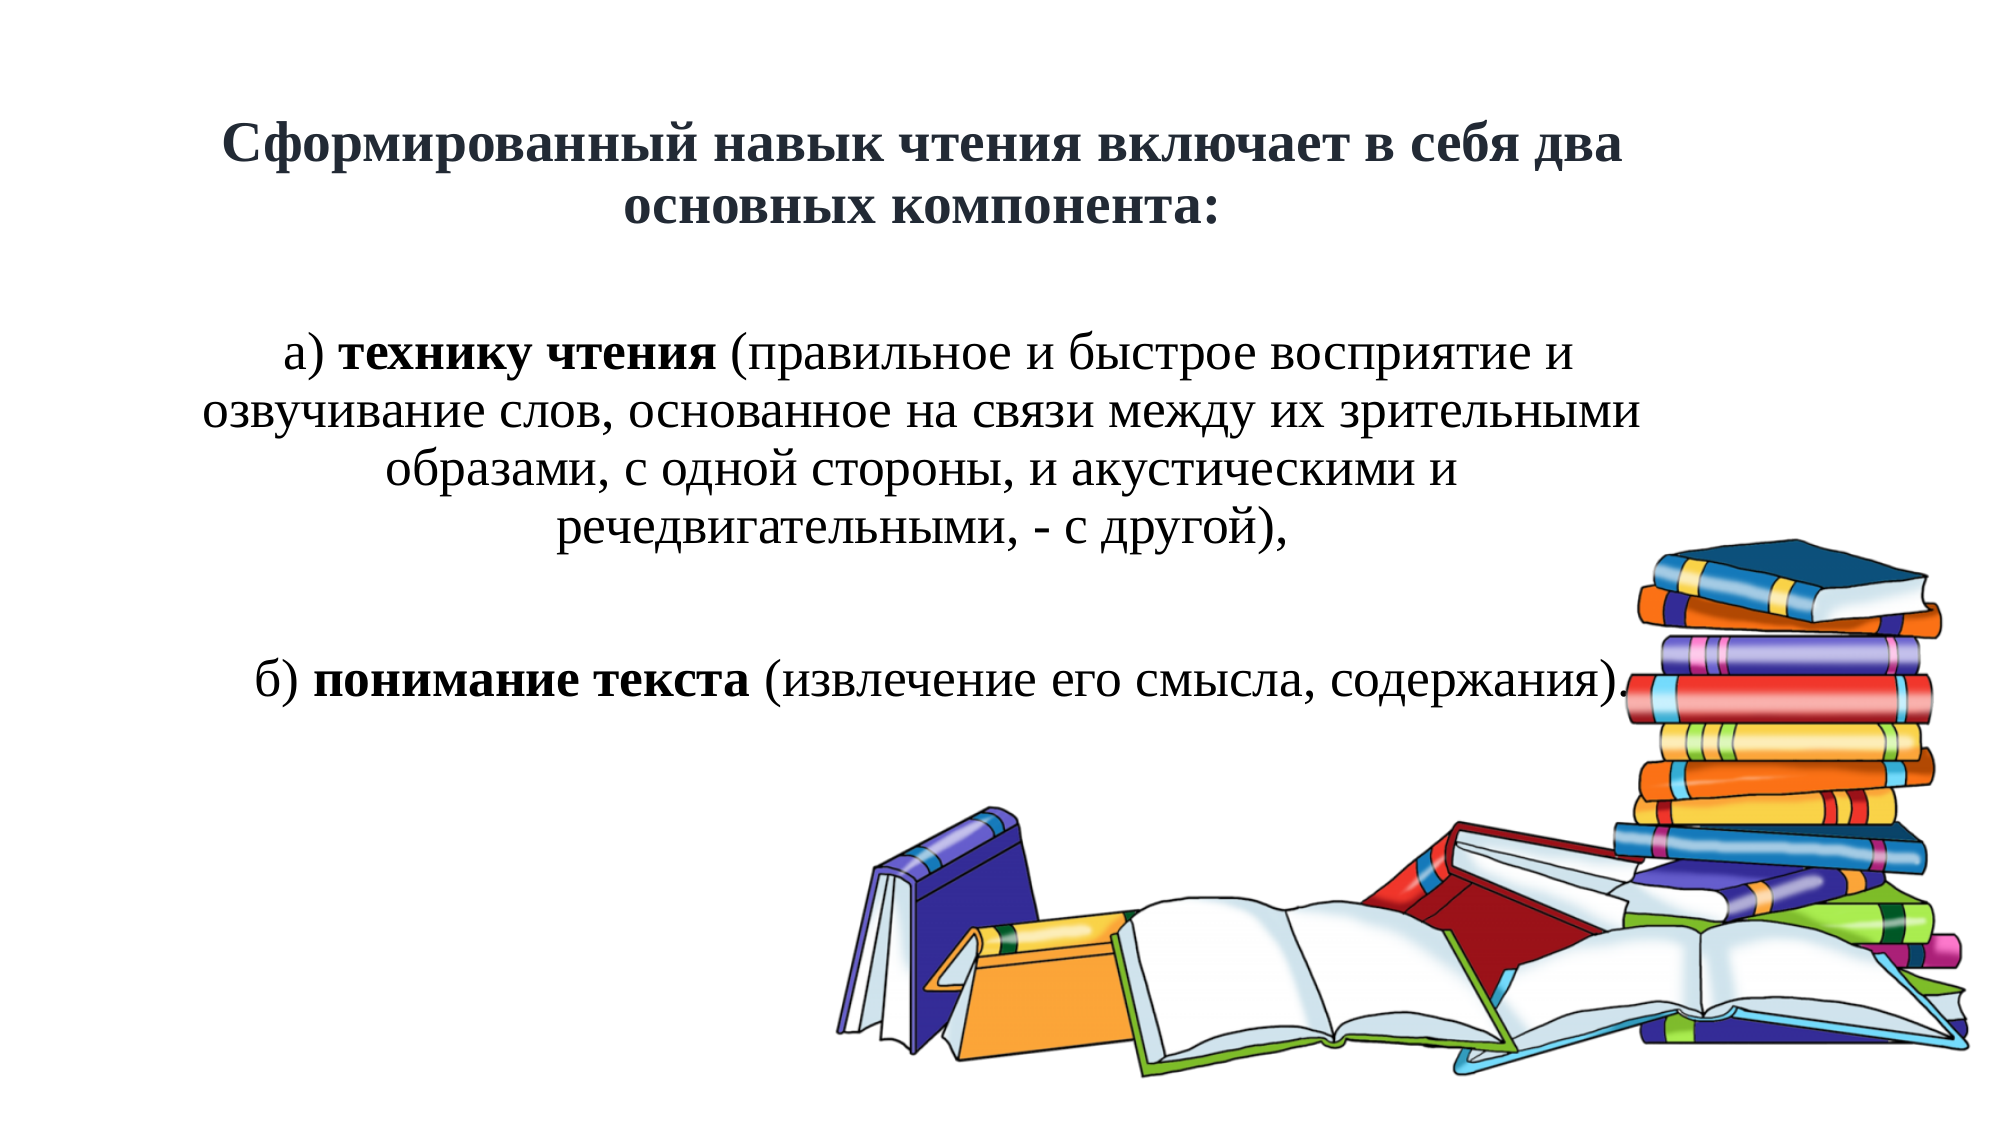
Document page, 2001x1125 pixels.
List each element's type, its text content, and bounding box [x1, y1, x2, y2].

subtitle Сформированный навык чтения включает в себя два основных компонента: а) технику чтения (правильное и быстрое восприятие и озвучивание слов, основанное на связи между их зрительными образами, с одной стороны, и акустическими и речедвигательными, - с другой), б) понимание текста (извлечение его смысла, содержания). [172, 103, 1673, 855]
picture [824, 536, 1982, 1082]
